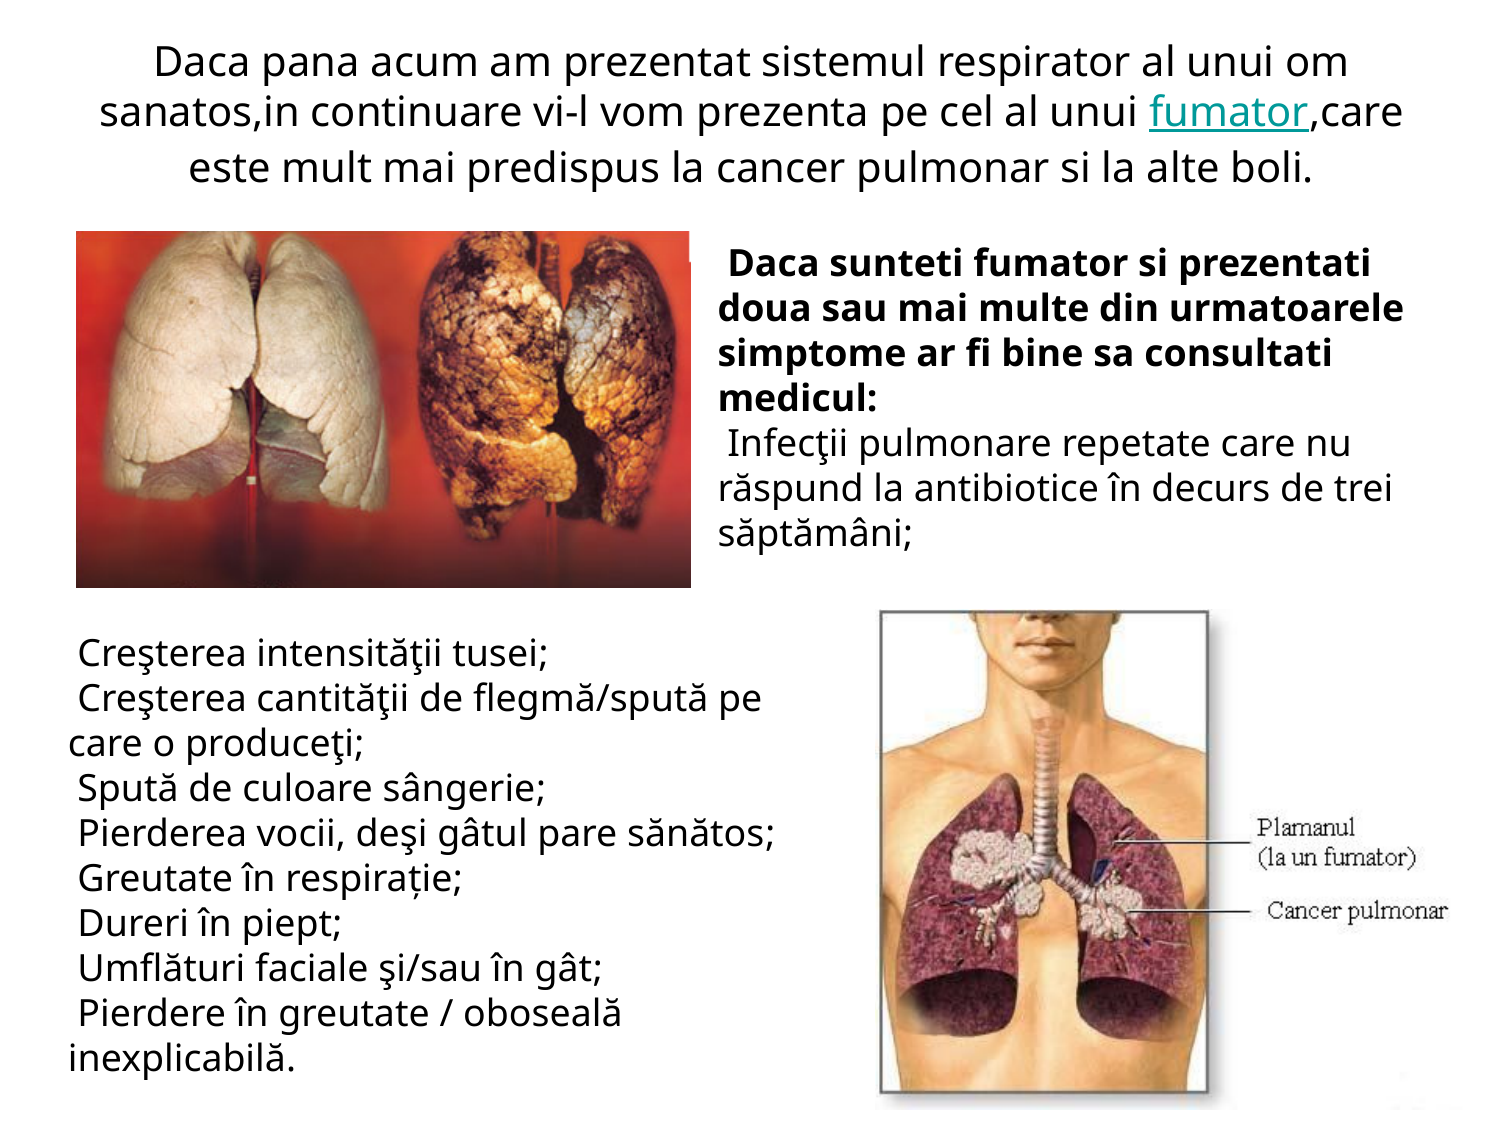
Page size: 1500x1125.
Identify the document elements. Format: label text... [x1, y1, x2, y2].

text_box Creşterea intensităţii tusei; Creşterea cantităţii de flegmă/spută pe care o produceţi; Spută de culoare sângerie; Pierderea vocii, deşi gâtul pare sănătos; Greutate în respiraţie; Dureri în piept; Umflături faciale şi/sau în gât; Pierdere în greutate / oboseală inexplicabilă. [53, 621, 804, 1087]
text_box Daca sunteti fumator si prezentati doua sau mai multe din urmatoarele simptome ar fi bine sa consultati medicul: Infecţii pulmonare repetate care nu răspund la antibiotice în decurs de trei săptămâni; [702, 231, 1453, 607]
title Daca pana acum am prezentat sistemul respirator al unui om sanatos,in continuare vi-l vom prezenta pe cel al unui fumator,care este mult mai predispus la cancer pulmonar si la alte boli. [76, 18, 1428, 207]
picture [76, 231, 692, 589]
picture [874, 609, 1500, 1110]
